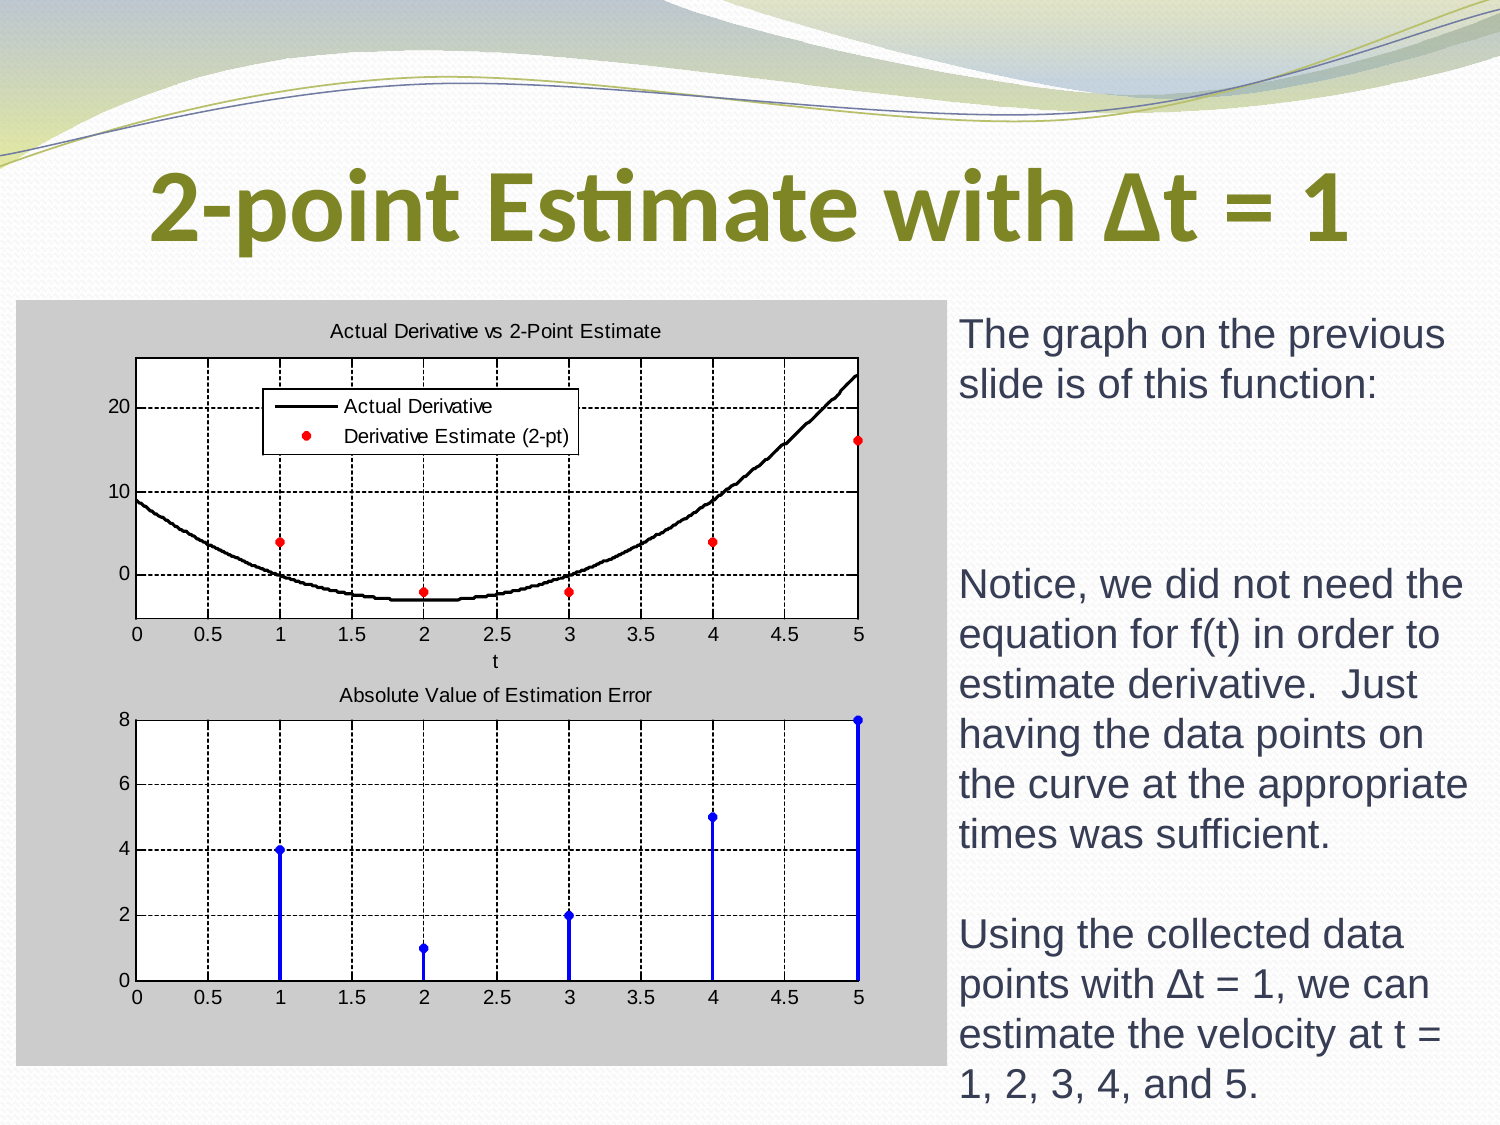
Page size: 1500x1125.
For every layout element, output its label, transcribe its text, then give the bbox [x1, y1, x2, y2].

picture [15, 299, 948, 1066]
title 2-point Estimate with Δt = 1 [75, 75, 1425, 263]
